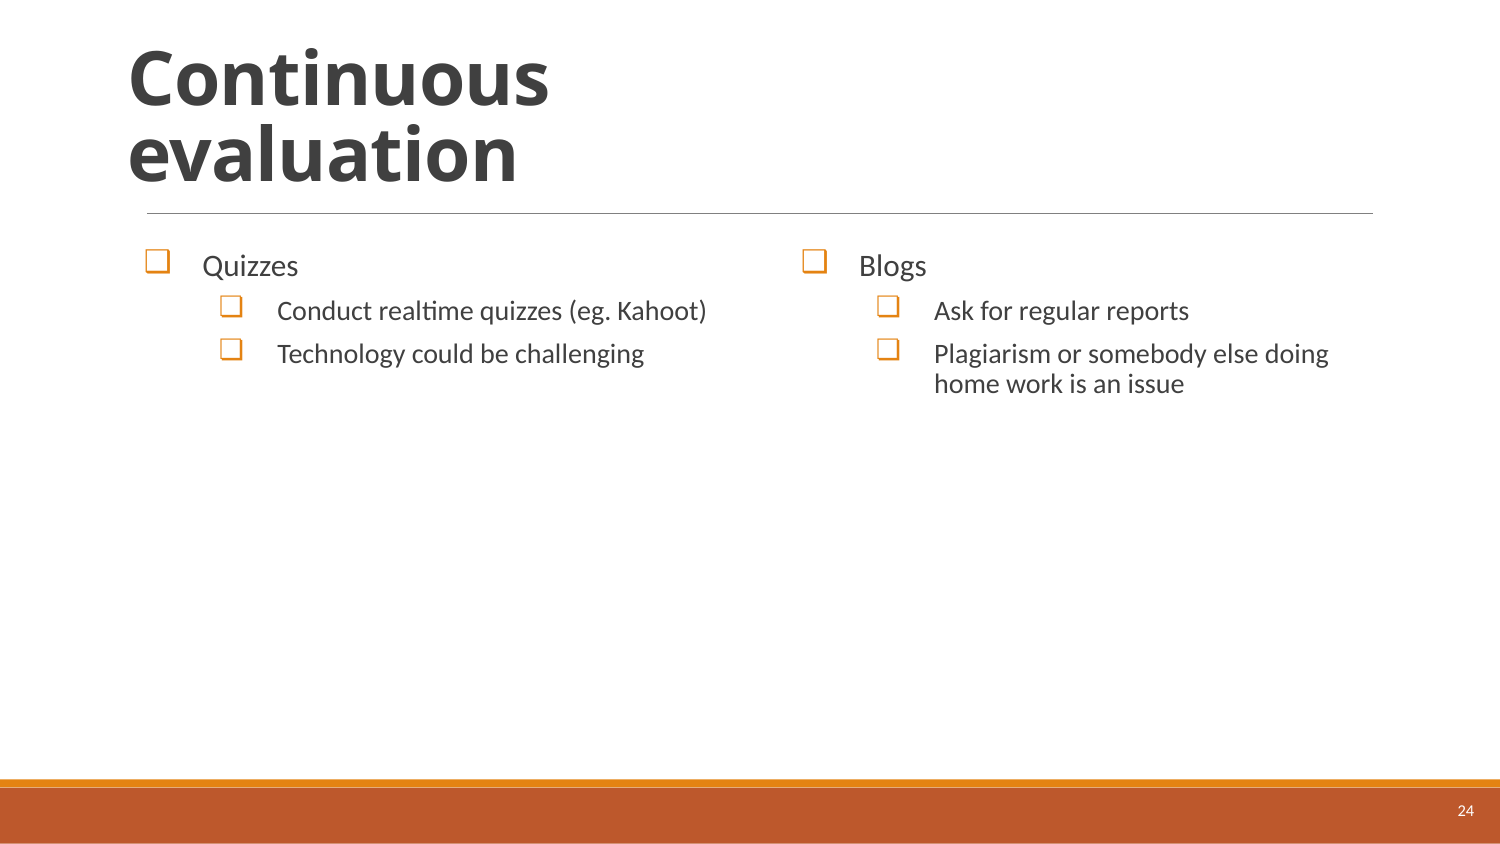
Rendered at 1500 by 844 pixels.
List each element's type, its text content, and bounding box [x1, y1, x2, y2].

slide_number 24 [1431, 776, 1500, 844]
list Blogs Ask for regular reports Plagiarism or somebody else doing home work is an issue [784, 250, 1373, 755]
list Quizzes Conduct realtime quizzes (eg. Kahoot) Technology could be challenging [127, 250, 716, 755]
title Continuous evaluation [127, 56, 879, 197]
